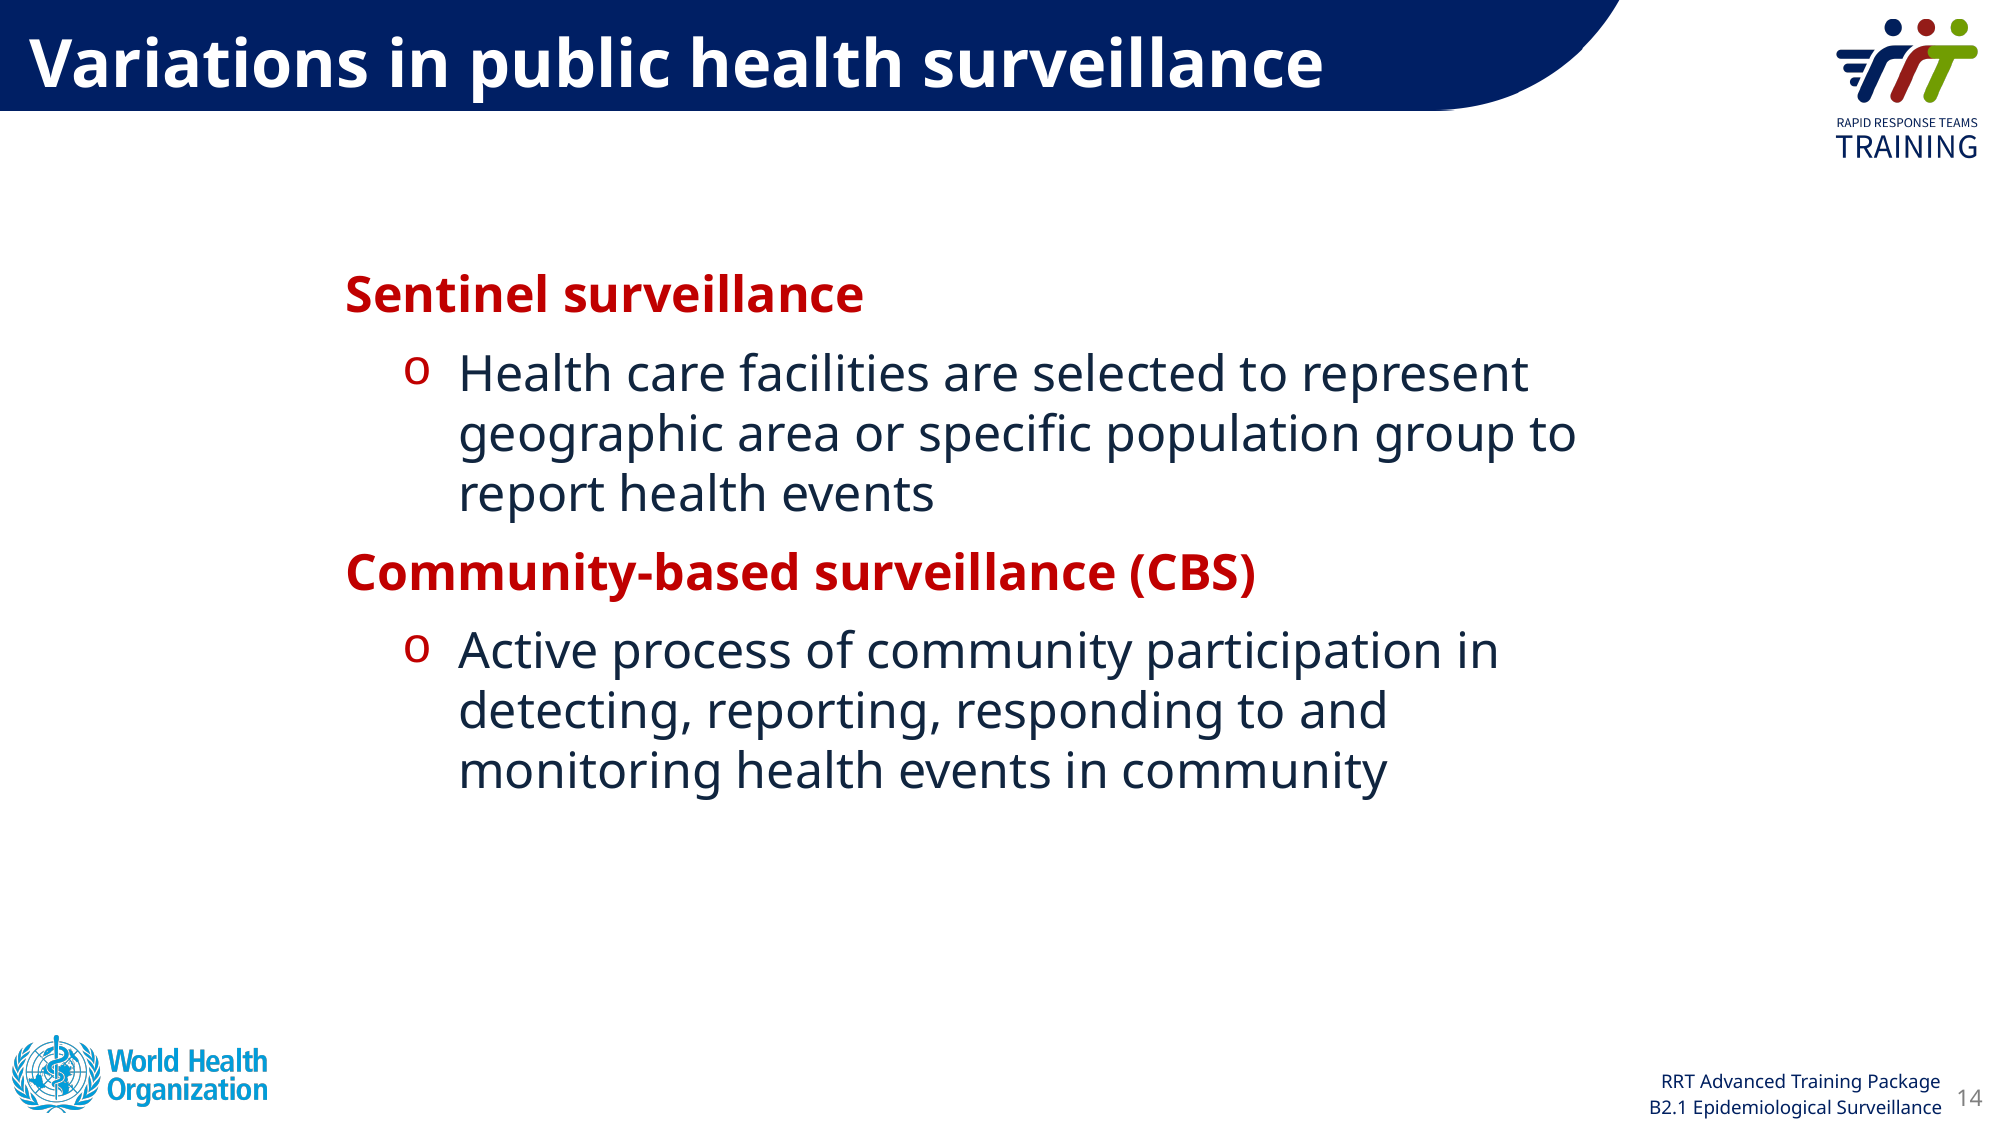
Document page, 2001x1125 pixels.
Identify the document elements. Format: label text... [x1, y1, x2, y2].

picture [12, 1035, 267, 1113]
title Variations in public health surveillance [21, 12, 1435, 120]
text_box Sentinel surveillance Health care facilities are selected to represent geographic area or specific population group to report health events Community-based surveillance (CBS) Active process of community participation in detecting, reporting, responding to and monitoring health events in community [338, 255, 1664, 807]
picture [58, 1050, 64, 1058]
picture [12, 1083, 48, 1113]
picture [1835, 19, 1978, 167]
picture [0, 0, 1646, 111]
